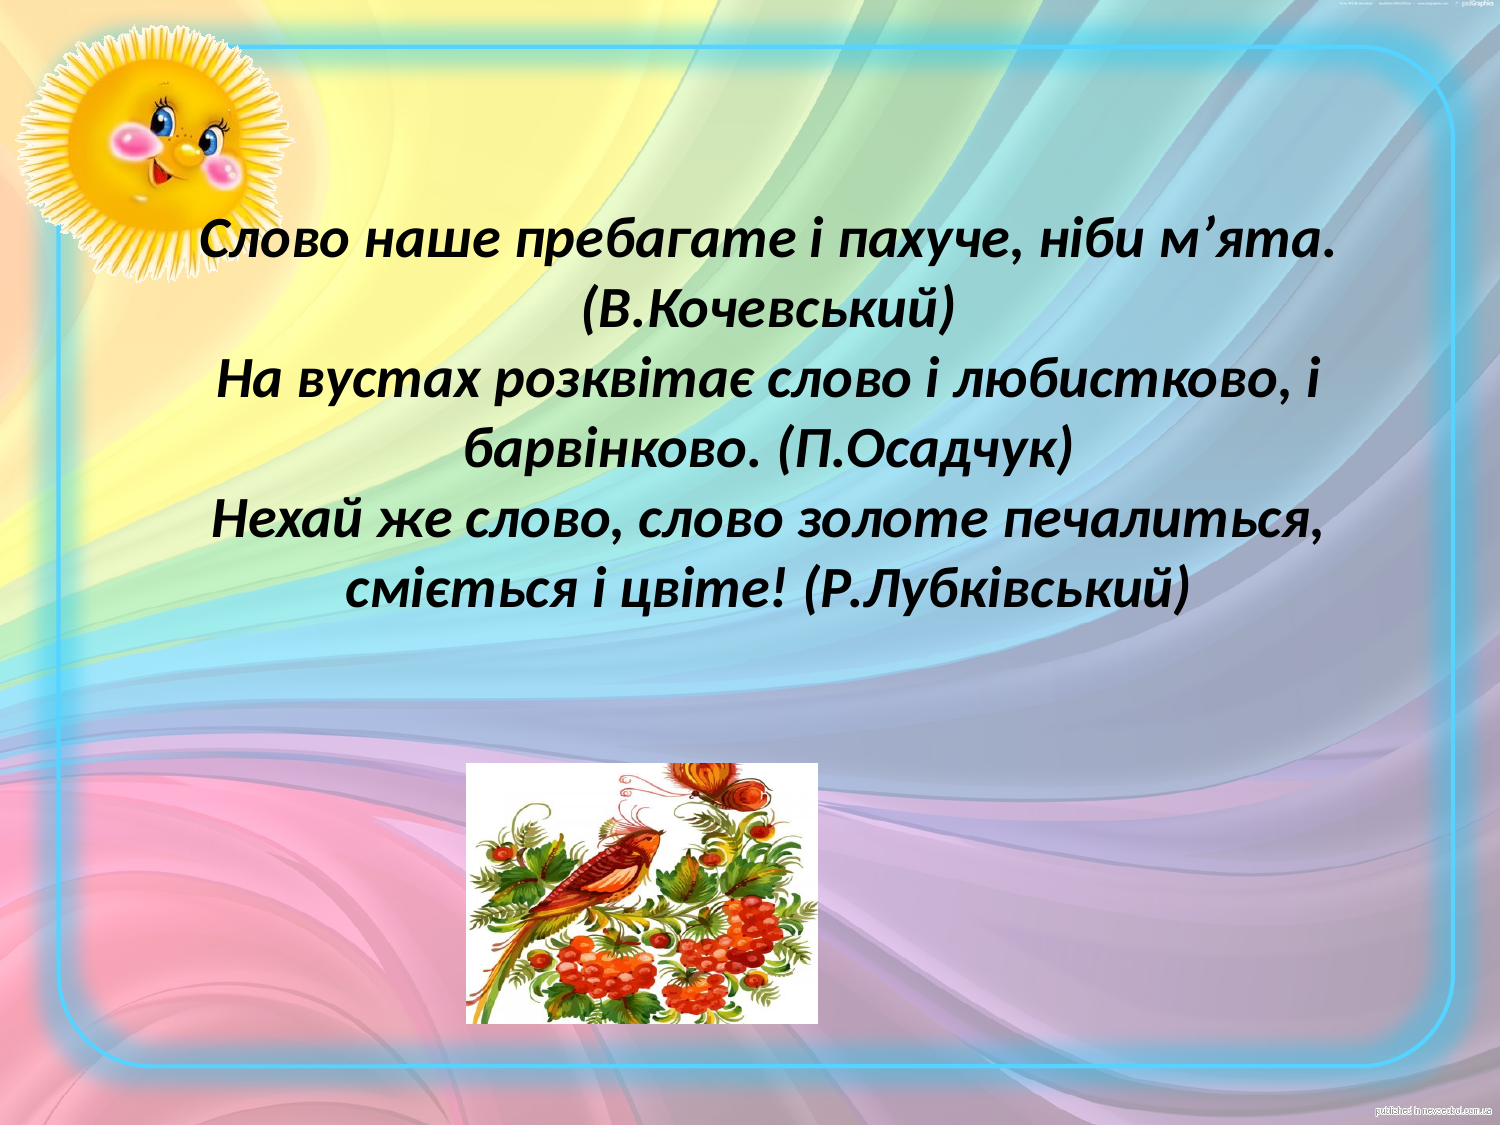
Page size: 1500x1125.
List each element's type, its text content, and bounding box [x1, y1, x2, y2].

picture [11, 11, 340, 340]
picture [466, 763, 819, 1024]
title Слово наше пребагате і пахуче, ніби м’ята. (В.Кочевський) На вустах розквітає слово і любистково, і барвінково. (П.Осадчук) Нехай же слово, слово золоте печалиться, сміється і цвіте! (Р.Лубківський) [111, 136, 1426, 681]
